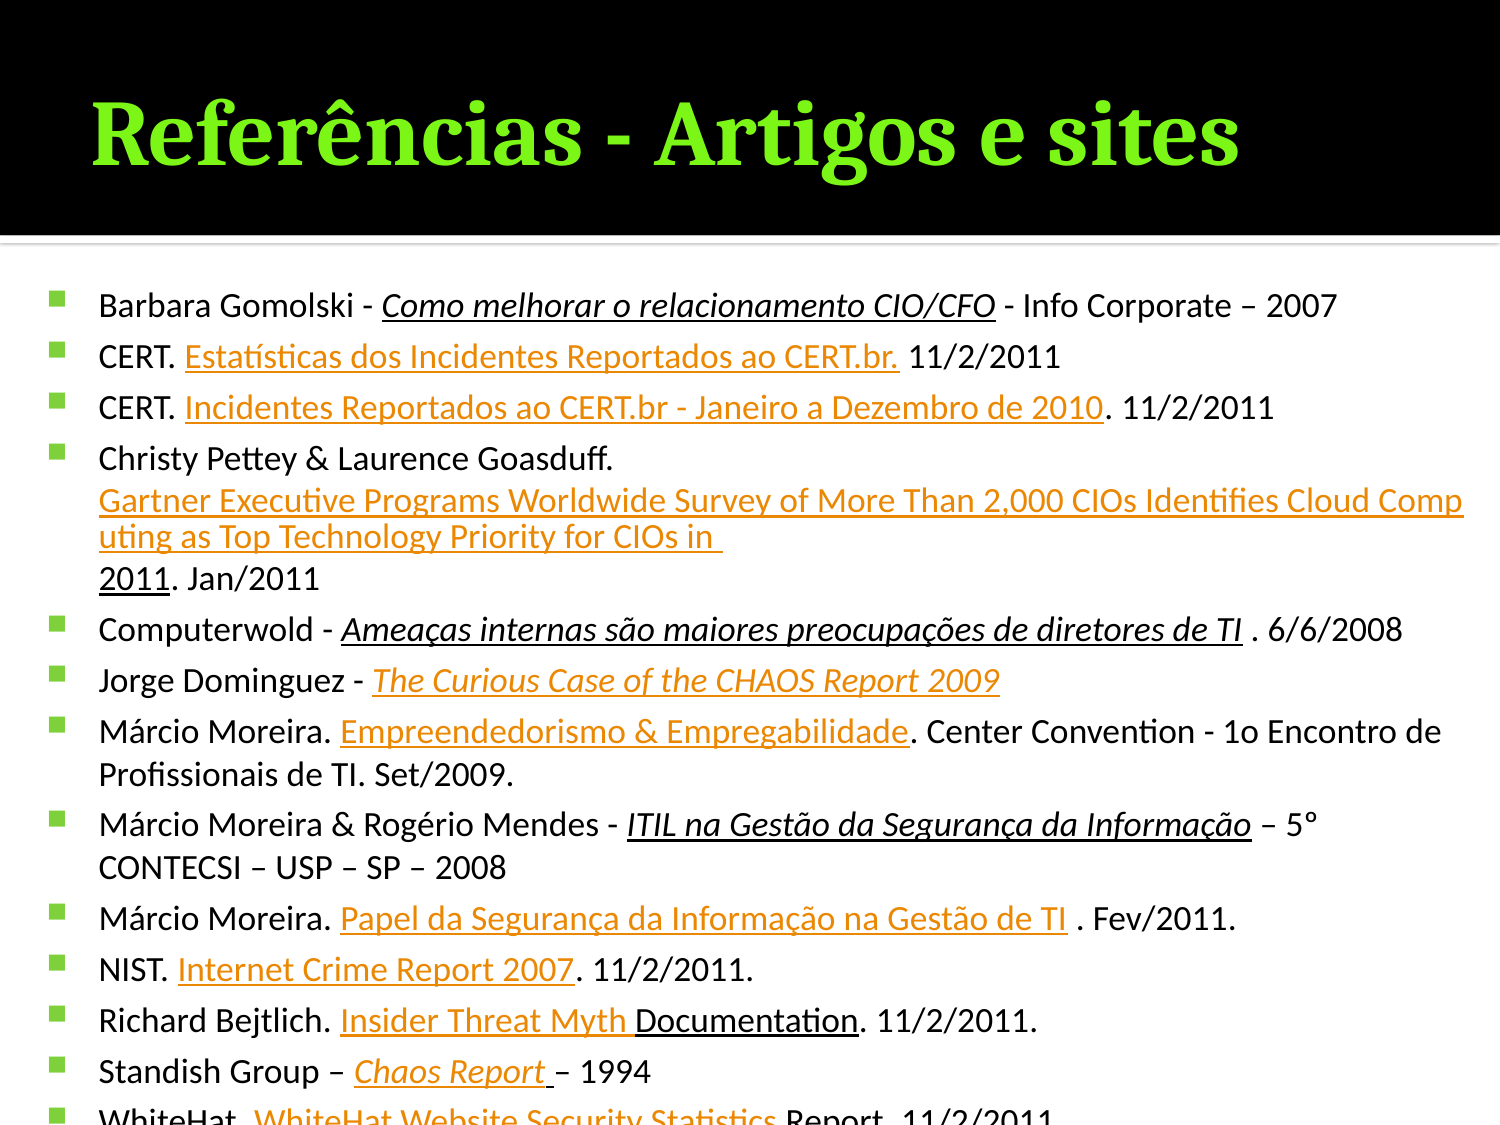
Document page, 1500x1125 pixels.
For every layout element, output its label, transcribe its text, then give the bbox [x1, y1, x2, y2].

title Referências - Artigos e sites [75, 25, 1425, 231]
list Barbara Gomolski - Como melhorar o relacionamento CIO/CFO - Info Corporate – 2007 CERT. Estatísticas dos Incidentes Reportados ao CERT.br. 11/2/2011 CERT. Incidentes Reportados ao CERT.br - Janeiro a Dezembro de 2010. 11/2/2011 Christy Pettey & Laurence Goasduff. Gartner Executive Programs Worldwide Survey of More Than 2,000 CIOs Identifies Cloud Computing as Top Technology Priority for CIOs in 2011. Jan/2011 Computerwold - Ameaças internas são maiores preocupações de diretores de TI . 6/6/2008 Jorge Dominguez - The Curious Case of the CHAOS Report 2009 Márcio Moreira. Empreendedorismo & Empregabilidade. Center Convention - 1o Encontro de Profissionais de TI. Set/2009. Márcio Moreira & Rogério Mendes - ITIL na Gestão da Segurança da Informação – 5º CONTECSI – USP – SP – 2008 Márcio Moreira. Papel da Segurança da Informação na Gestão de TI . Fev/2011. NIST. Internet Crime Report 2007. 11/2/2011. Richard Bejtlich. Insider Threat Myth Documentation. 11/2/2011. Standish Group – Chaos Report – 1994 WhiteHat. WhiteHat Website Security Statistics Report. 11/2/2011. [17, 267, 1483, 1106]
